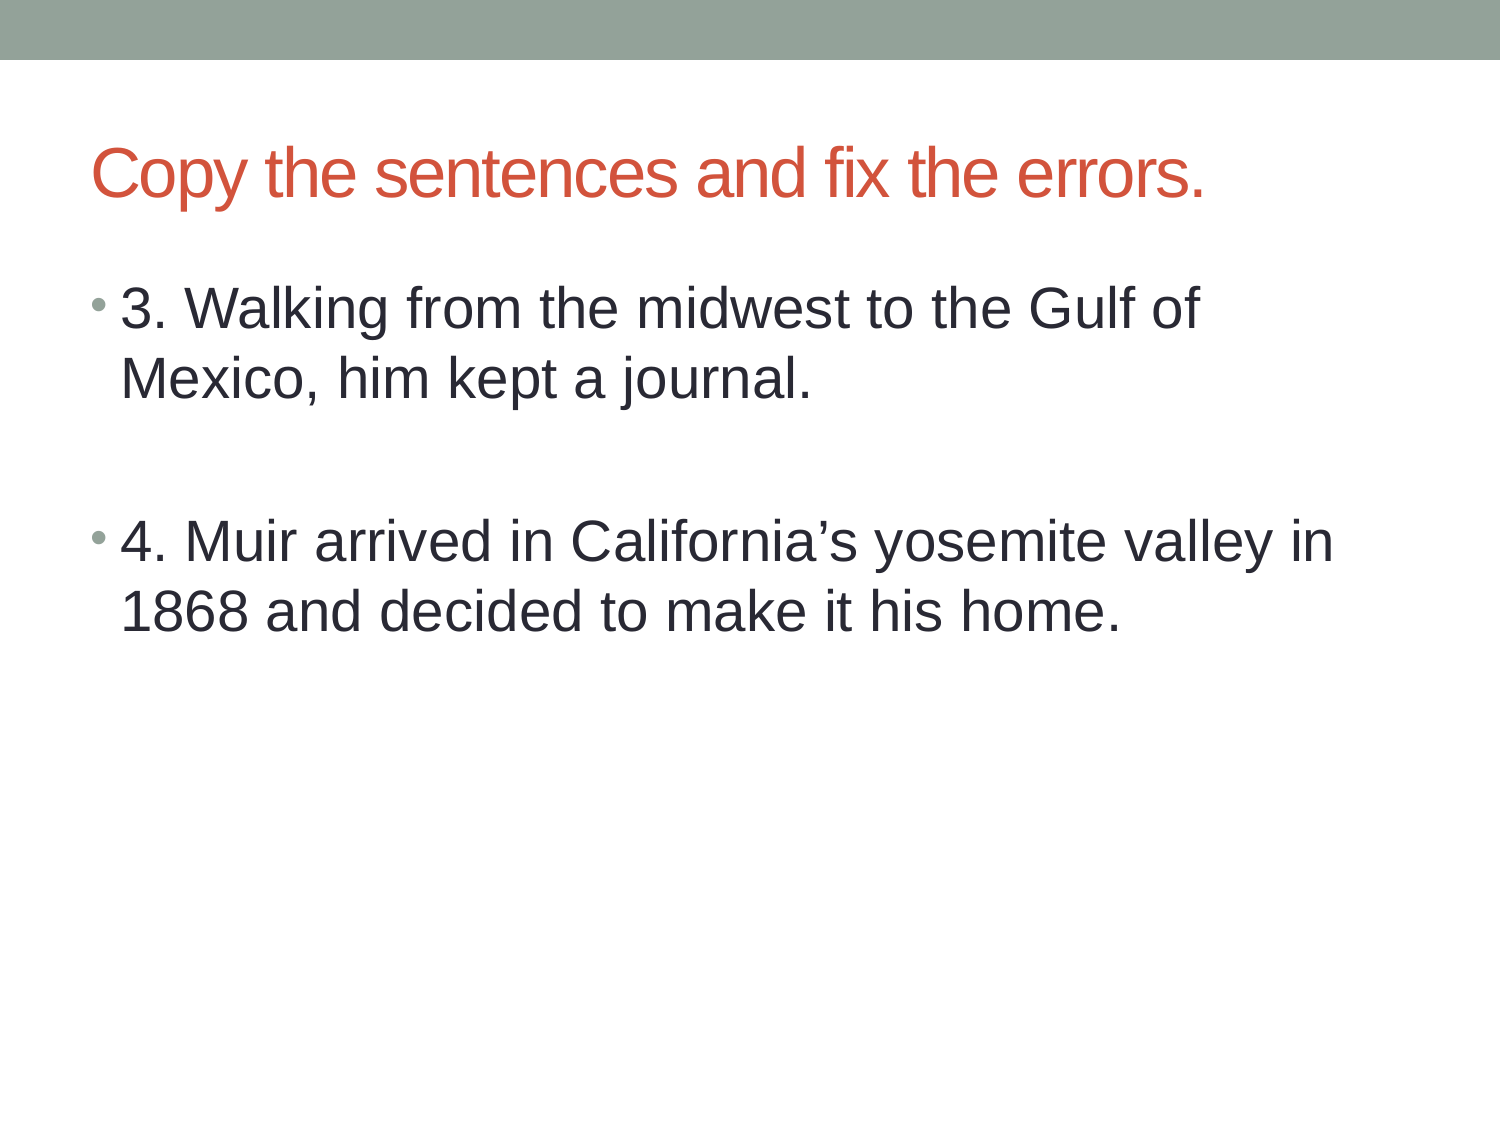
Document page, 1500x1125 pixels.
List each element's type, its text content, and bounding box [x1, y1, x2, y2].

list 3. Walking from the midwest to the Gulf of Mexico, him kept a journal. 4. Muir arrived in California’s yosemite valley in 1868 and decided to make it his home. [75, 262, 1425, 1063]
title Copy the sentences and fix the errors. [75, 87, 1425, 250]
